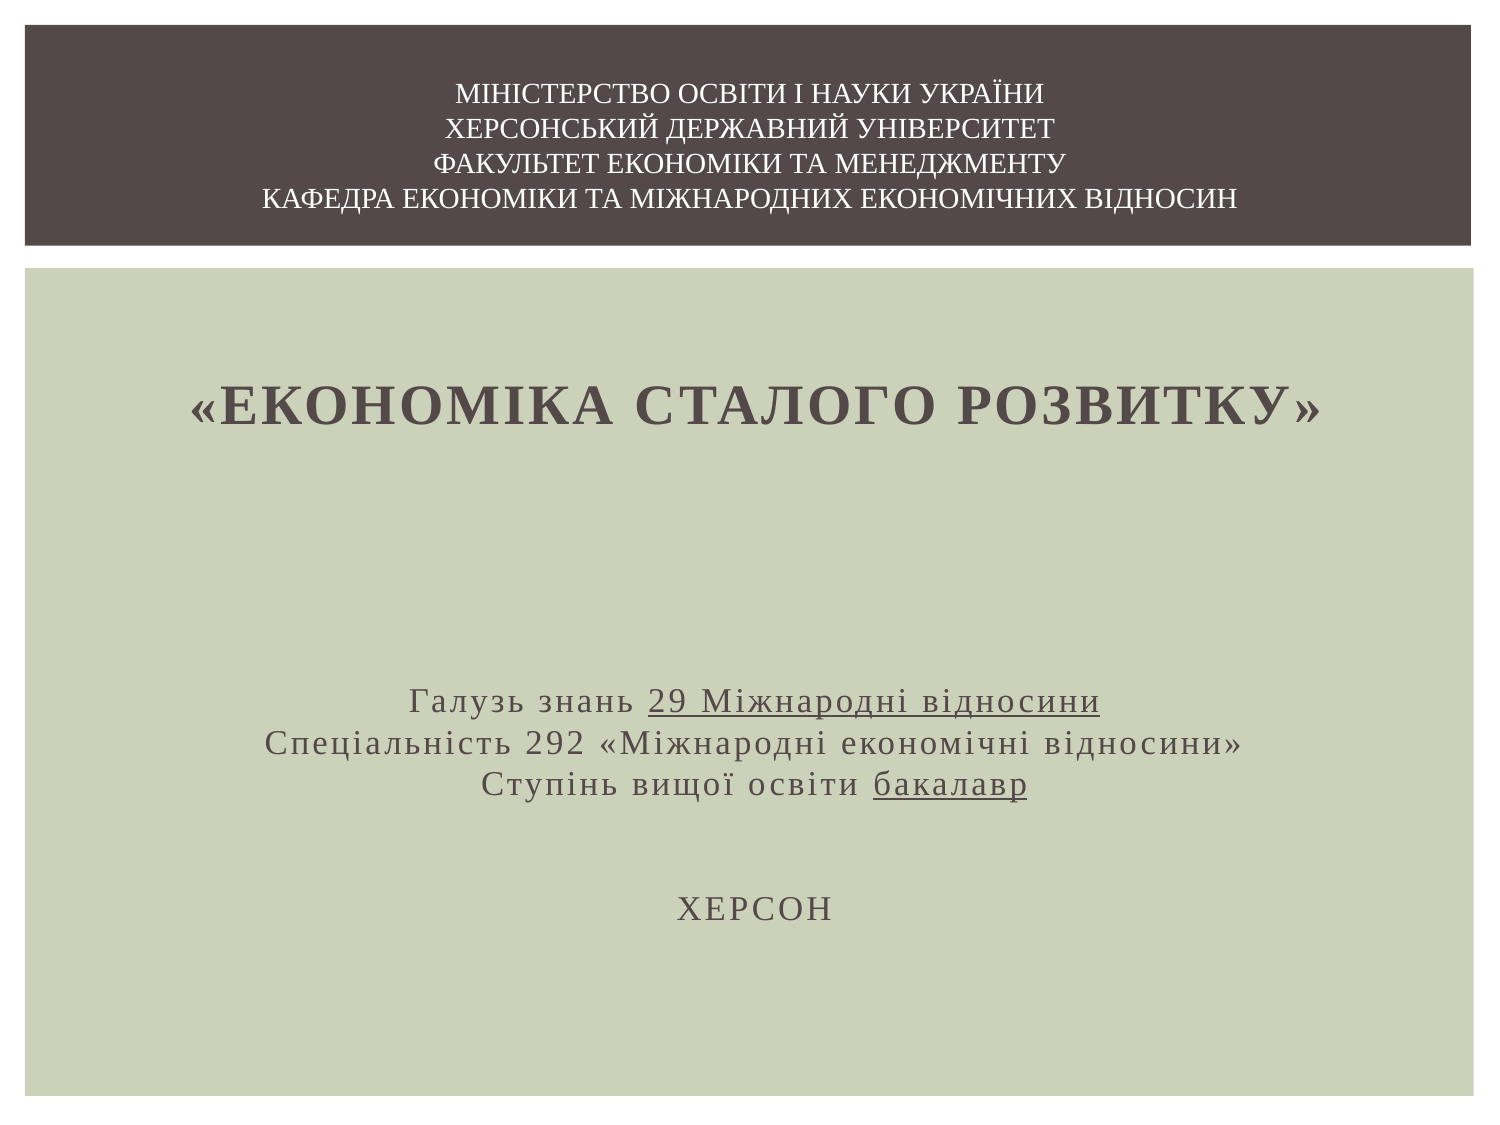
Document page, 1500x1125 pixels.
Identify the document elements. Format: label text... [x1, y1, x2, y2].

title Міністерство освіти і науки України Херсонський державний університет Факультет економіки та менеджменту Кафедра економіки та міжнародних економічних відносин [62, 58, 1438, 232]
list «Економіка СТАЛОГО РОЗВИТКУ» Галузь знань 29 Міжнародні відносини Спеціальність 292 «Міжнародні економічні відносини» Ступінь вищої освіти бакалавр ХЕРСОН [62, 281, 1442, 1005]
